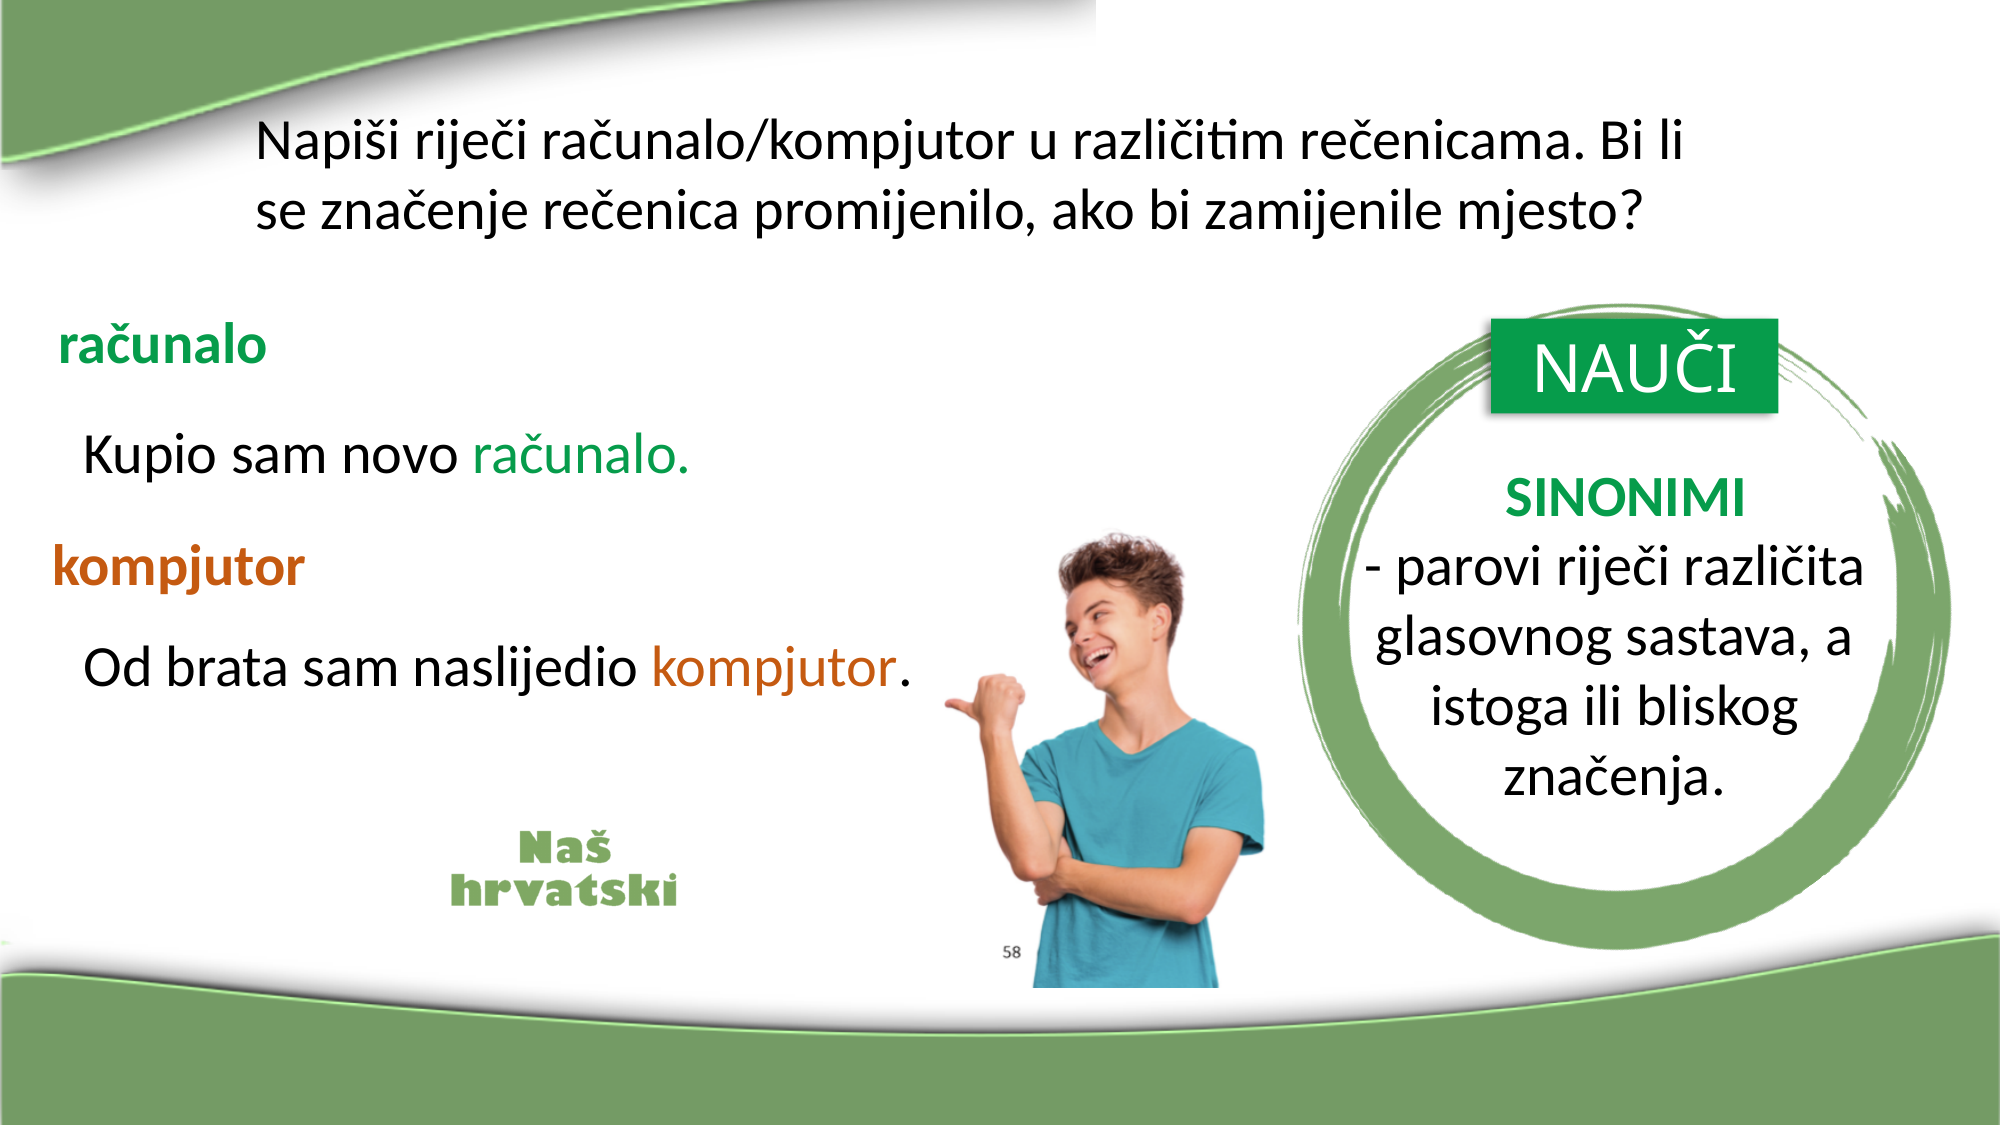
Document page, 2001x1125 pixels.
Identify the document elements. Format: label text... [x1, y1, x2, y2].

text_box Od brata sam naslijedio kompjutor. [68, 621, 902, 706]
picture [1298, 302, 1949, 945]
text_box Napiši riječi računalo/kompjutor u različitim rečenicama. Bi li se značenje rečenica promijenilo, ako bi zamijenile mjesto? [601, 93, 902, 249]
text_box Napiši riječi računalo/kompjutor u različitim rečenicama. Bi li se značenje rečenica promijenilo, ako bi zamijenile mjesto? [1098, 93, 1710, 249]
text_box Kupio sam novo računalo. [601, 407, 800, 493]
picture [430, 0, 601, 601]
text_box Kupio sam novo računalo. [68, 407, 430, 493]
text_box Napiši riječi računalo/kompjutor u različitim rečenicama. Bi li se značenje rečenica promijenilo, ako bi zamijenile mjesto? [240, 93, 430, 249]
text_box kompjutor [37, 519, 355, 605]
picture [414, 805, 721, 922]
text_box računalo [43, 297, 296, 383]
picture [902, 27, 1277, 1125]
